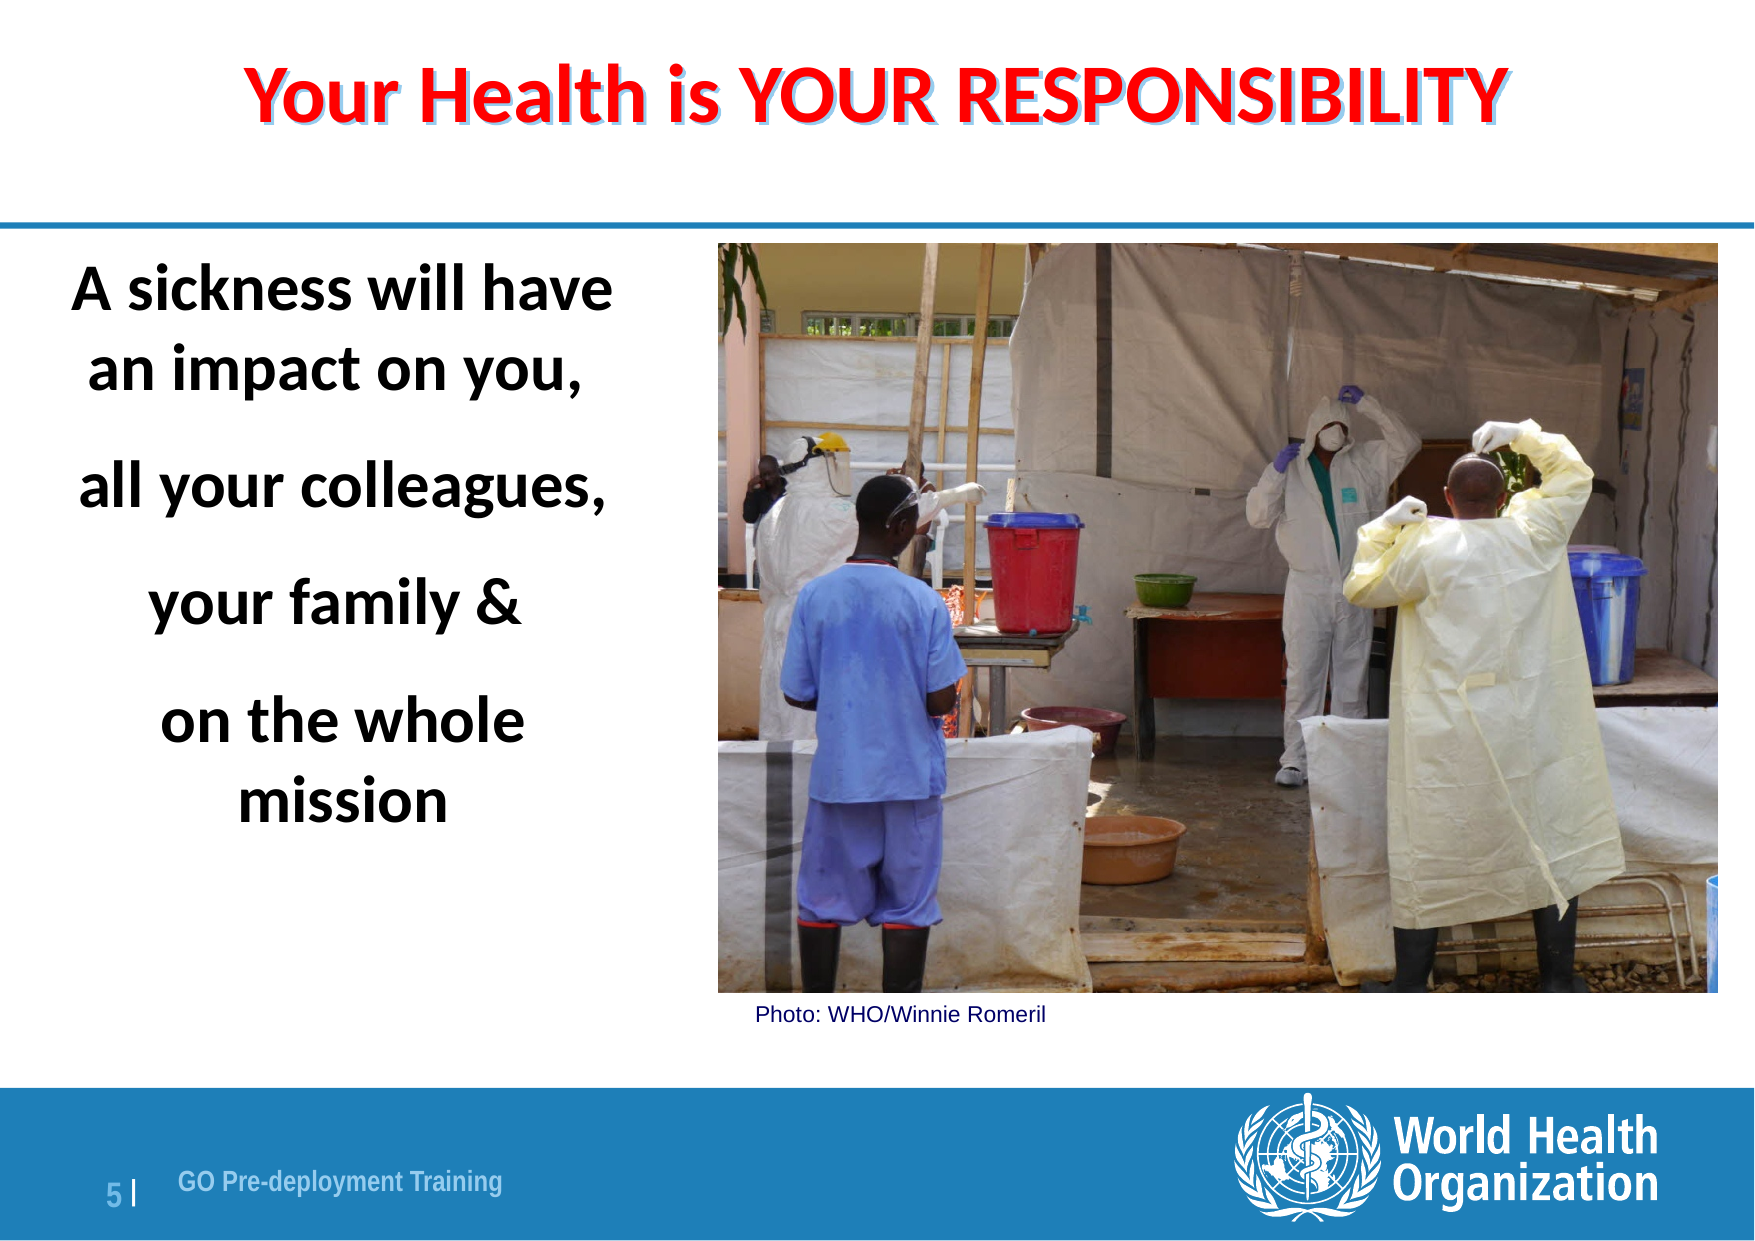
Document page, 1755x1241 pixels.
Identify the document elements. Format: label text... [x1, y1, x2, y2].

title Your Health is YOUR RESPONSIBILITY [0, 0, 1755, 178]
picture [718, 243, 1719, 993]
text_box Photo: WHO/Winnie Romeril [740, 1002, 1387, 1035]
list A sickness will have an impact on you, all your colleagues, your family & on the whole mission [62, 243, 625, 1062]
